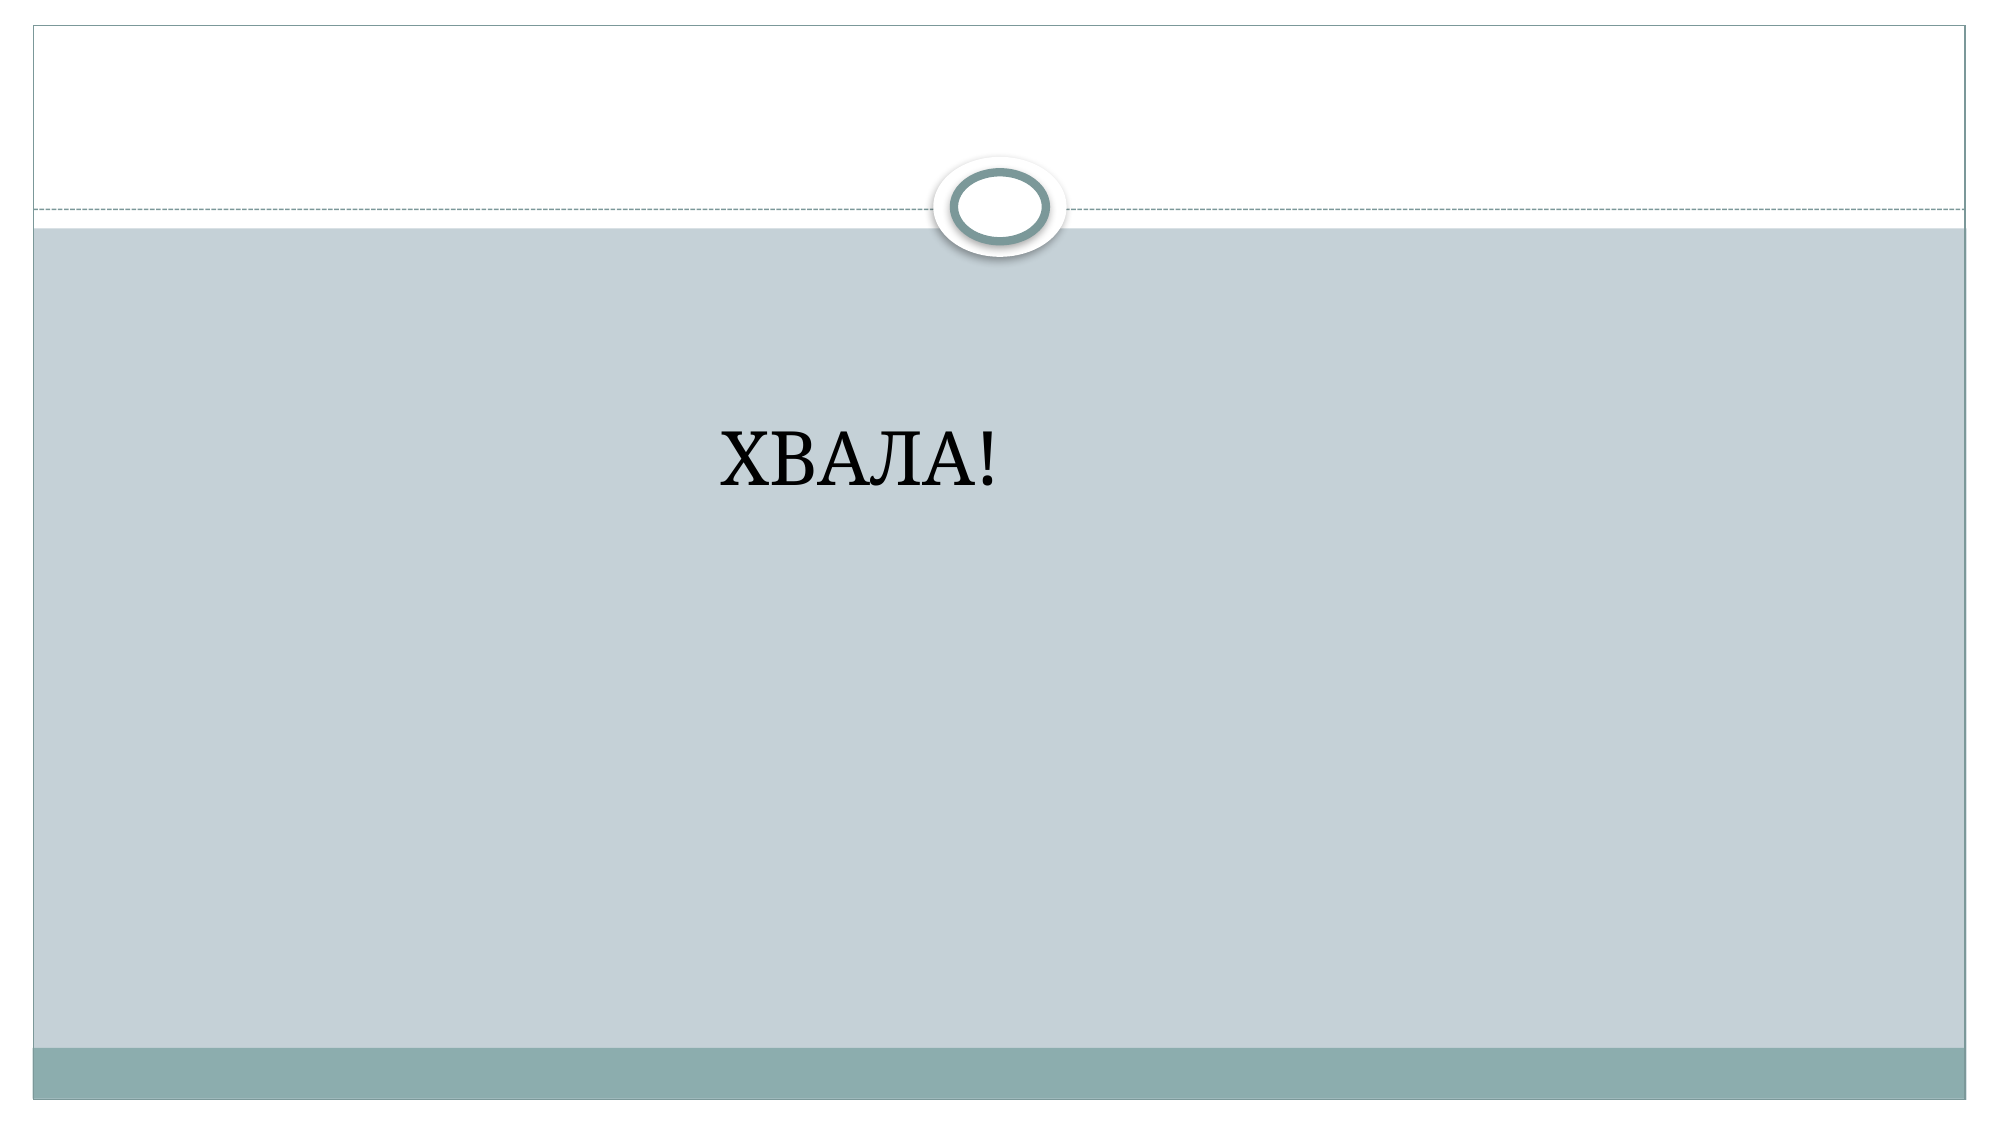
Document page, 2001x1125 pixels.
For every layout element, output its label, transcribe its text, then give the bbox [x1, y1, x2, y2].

text_box ХВАЛА! [705, 402, 1706, 508]
